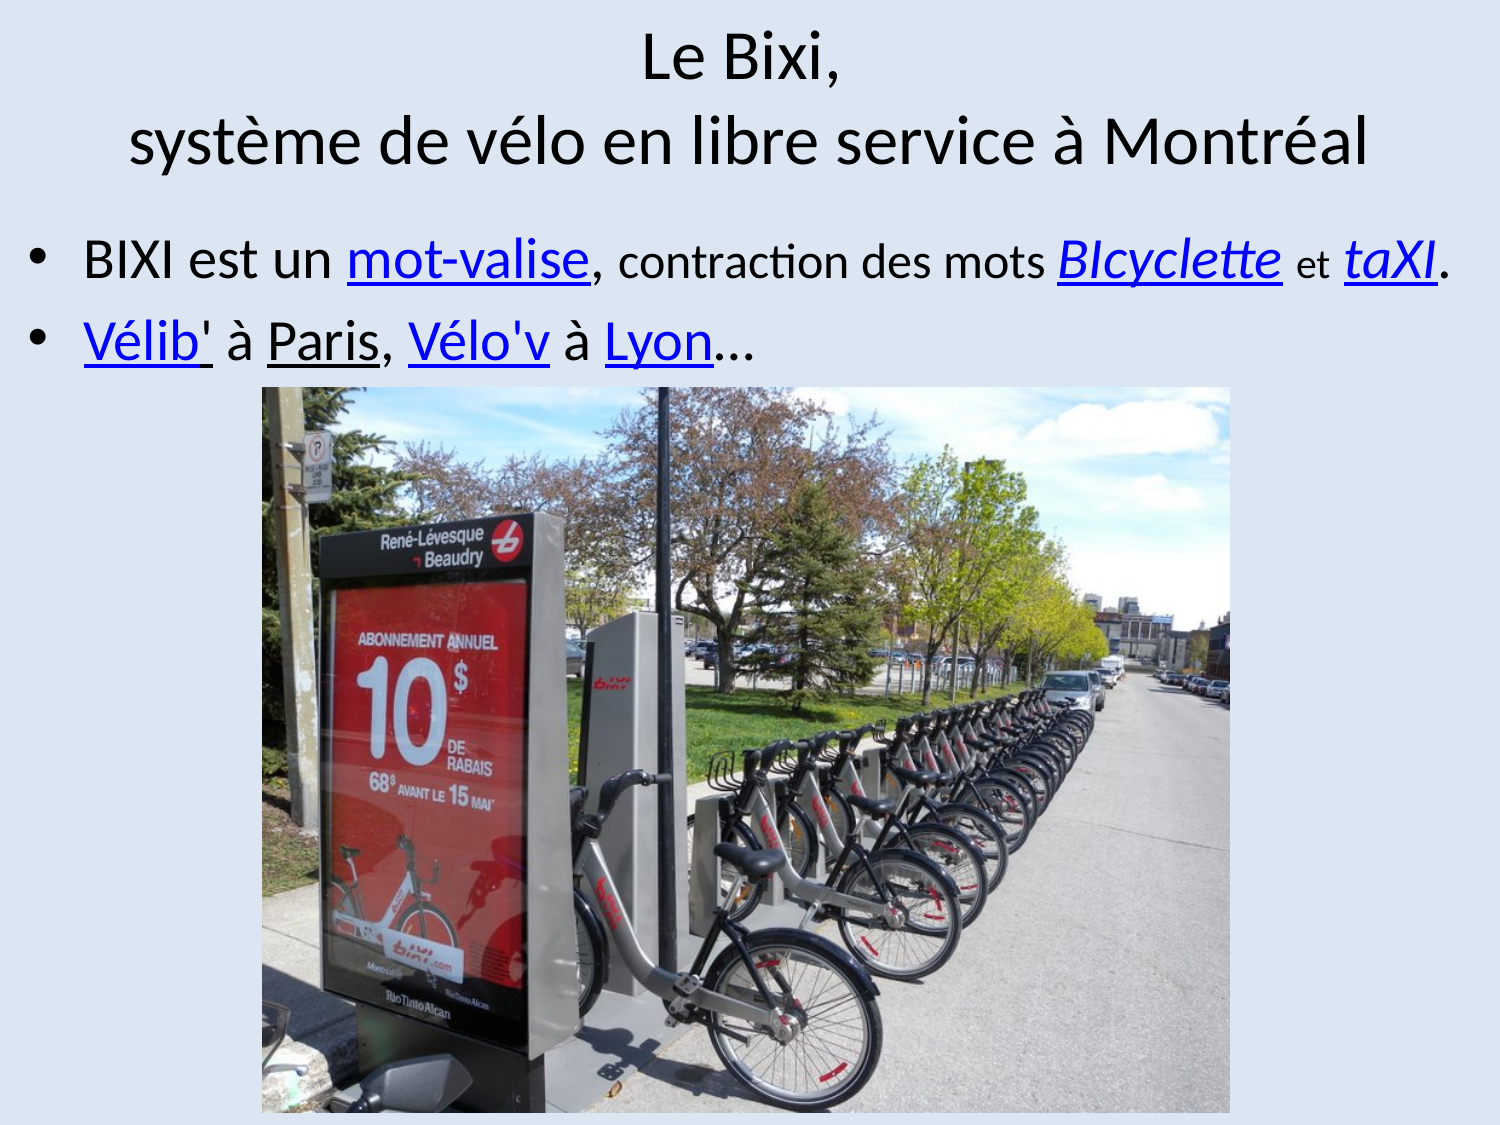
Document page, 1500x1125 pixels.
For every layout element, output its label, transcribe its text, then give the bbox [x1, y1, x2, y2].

list BIXI est un mot-valise, contraction des mots BIcyclette et taXI. Vélib' à Paris, Vélo'v à Lyon… [12, 212, 1475, 475]
title Le Bixi, système de vélo en libre service à Montréal [0, 0, 1500, 188]
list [262, 387, 1230, 1113]
